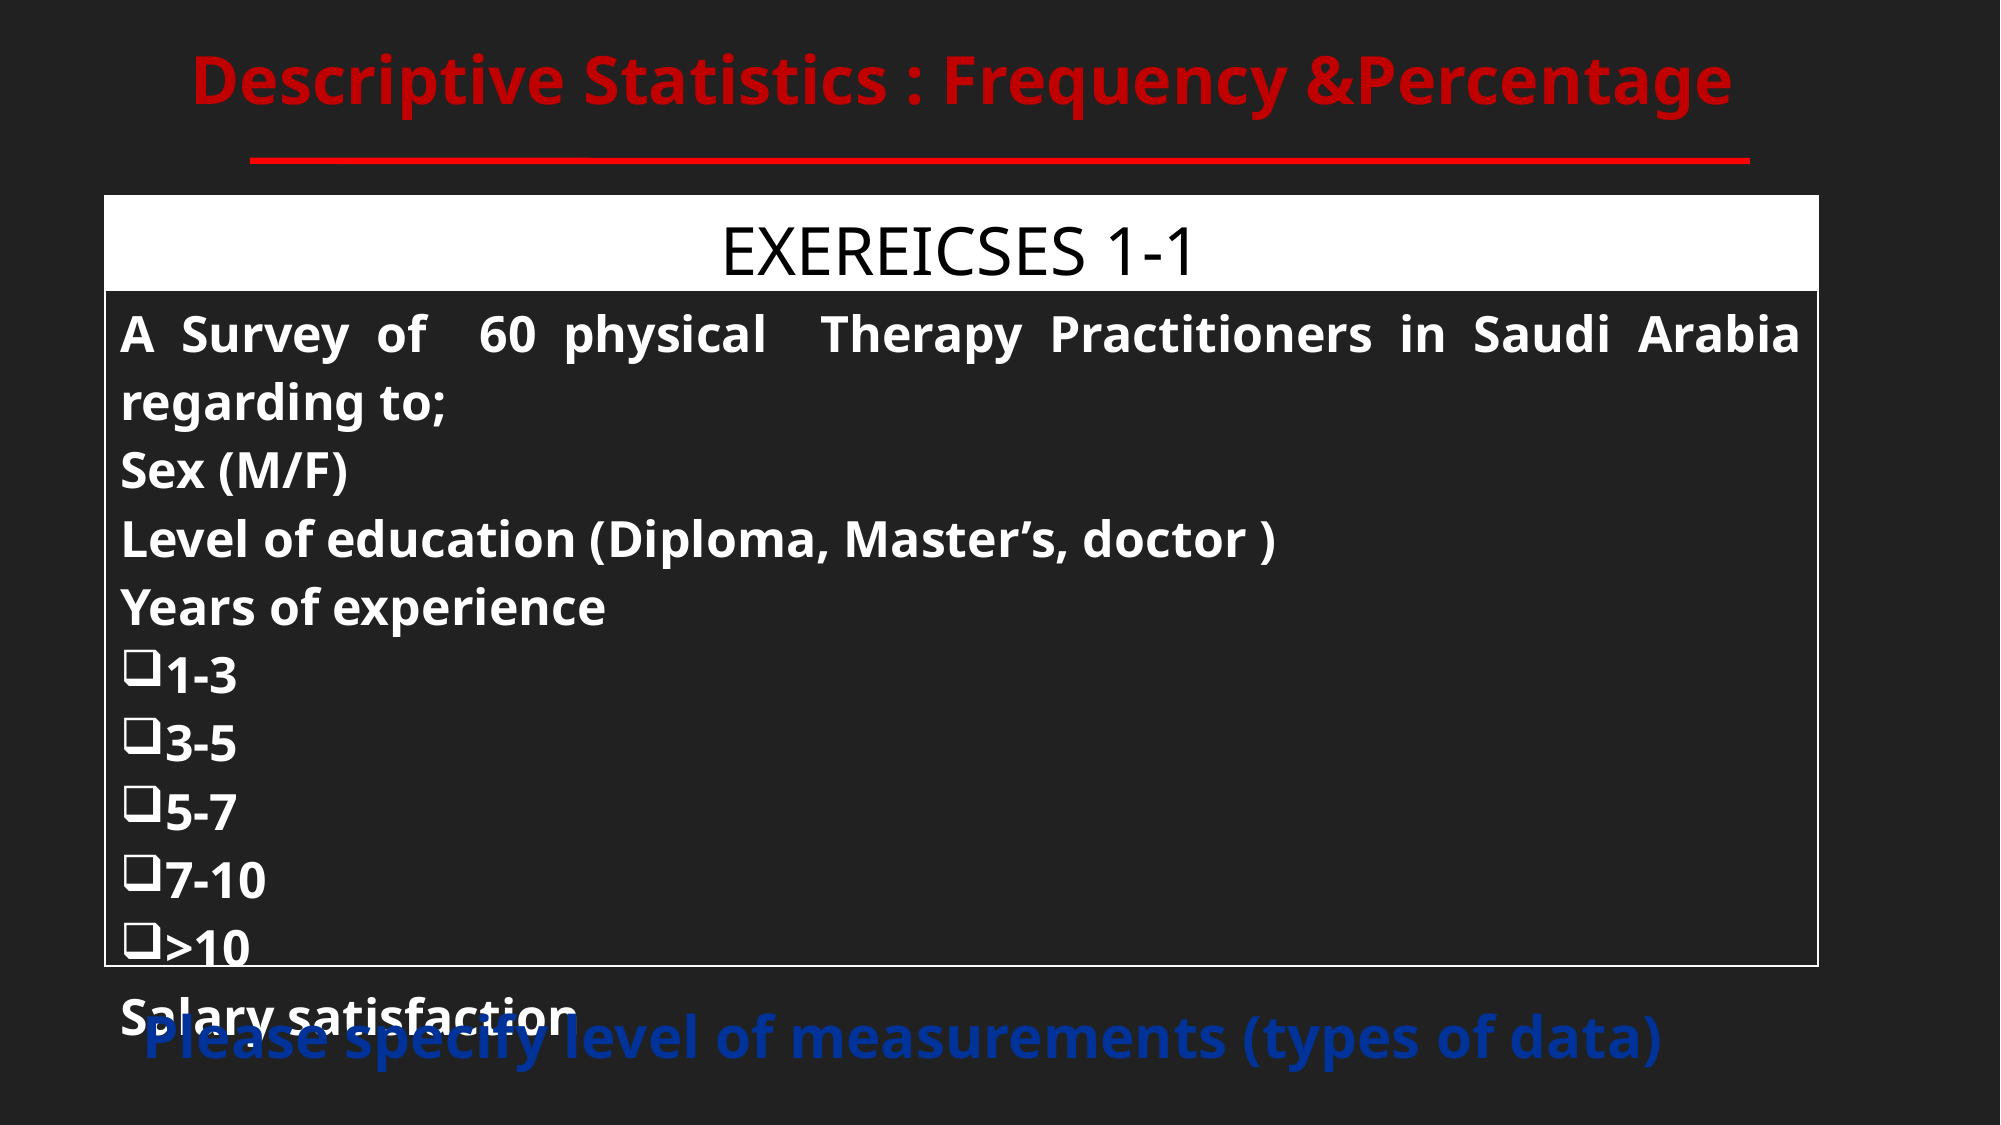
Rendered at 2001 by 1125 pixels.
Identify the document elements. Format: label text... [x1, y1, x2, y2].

table_cell A Survey of 60 physical Therapy Practitioners in Saudi Arabia regarding to; Sex (M/F) Level of education (Diploma, Master’s, doctor ) Years of experience 1-3 3-5 5-7 7-10 >10 Salary satisfaction [106, 291, 1817, 965]
text_box Please specify level of measurements (types of data) [127, 993, 1780, 1078]
text_box Descriptive Statistics : Frequency &Percentage [145, 30, 1798, 126]
table_header EXEREICSES 1-1 [106, 197, 1817, 291]
